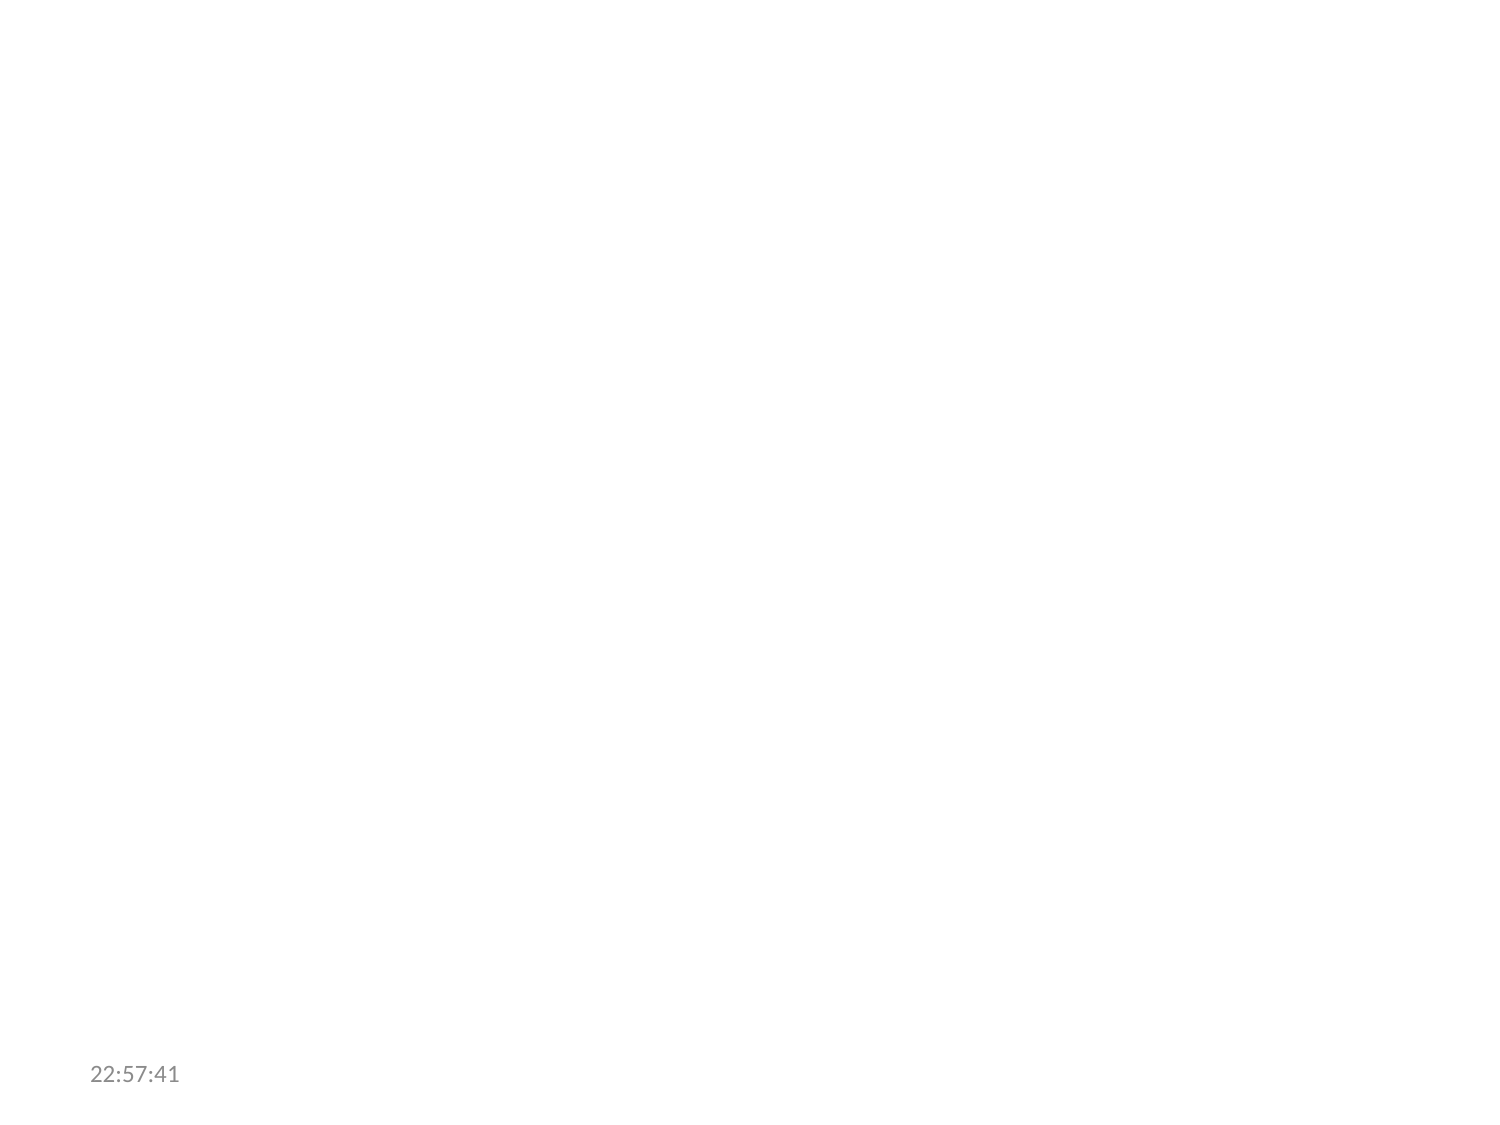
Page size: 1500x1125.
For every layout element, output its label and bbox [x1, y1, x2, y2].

slide_number [75, 1042, 425, 1103]
